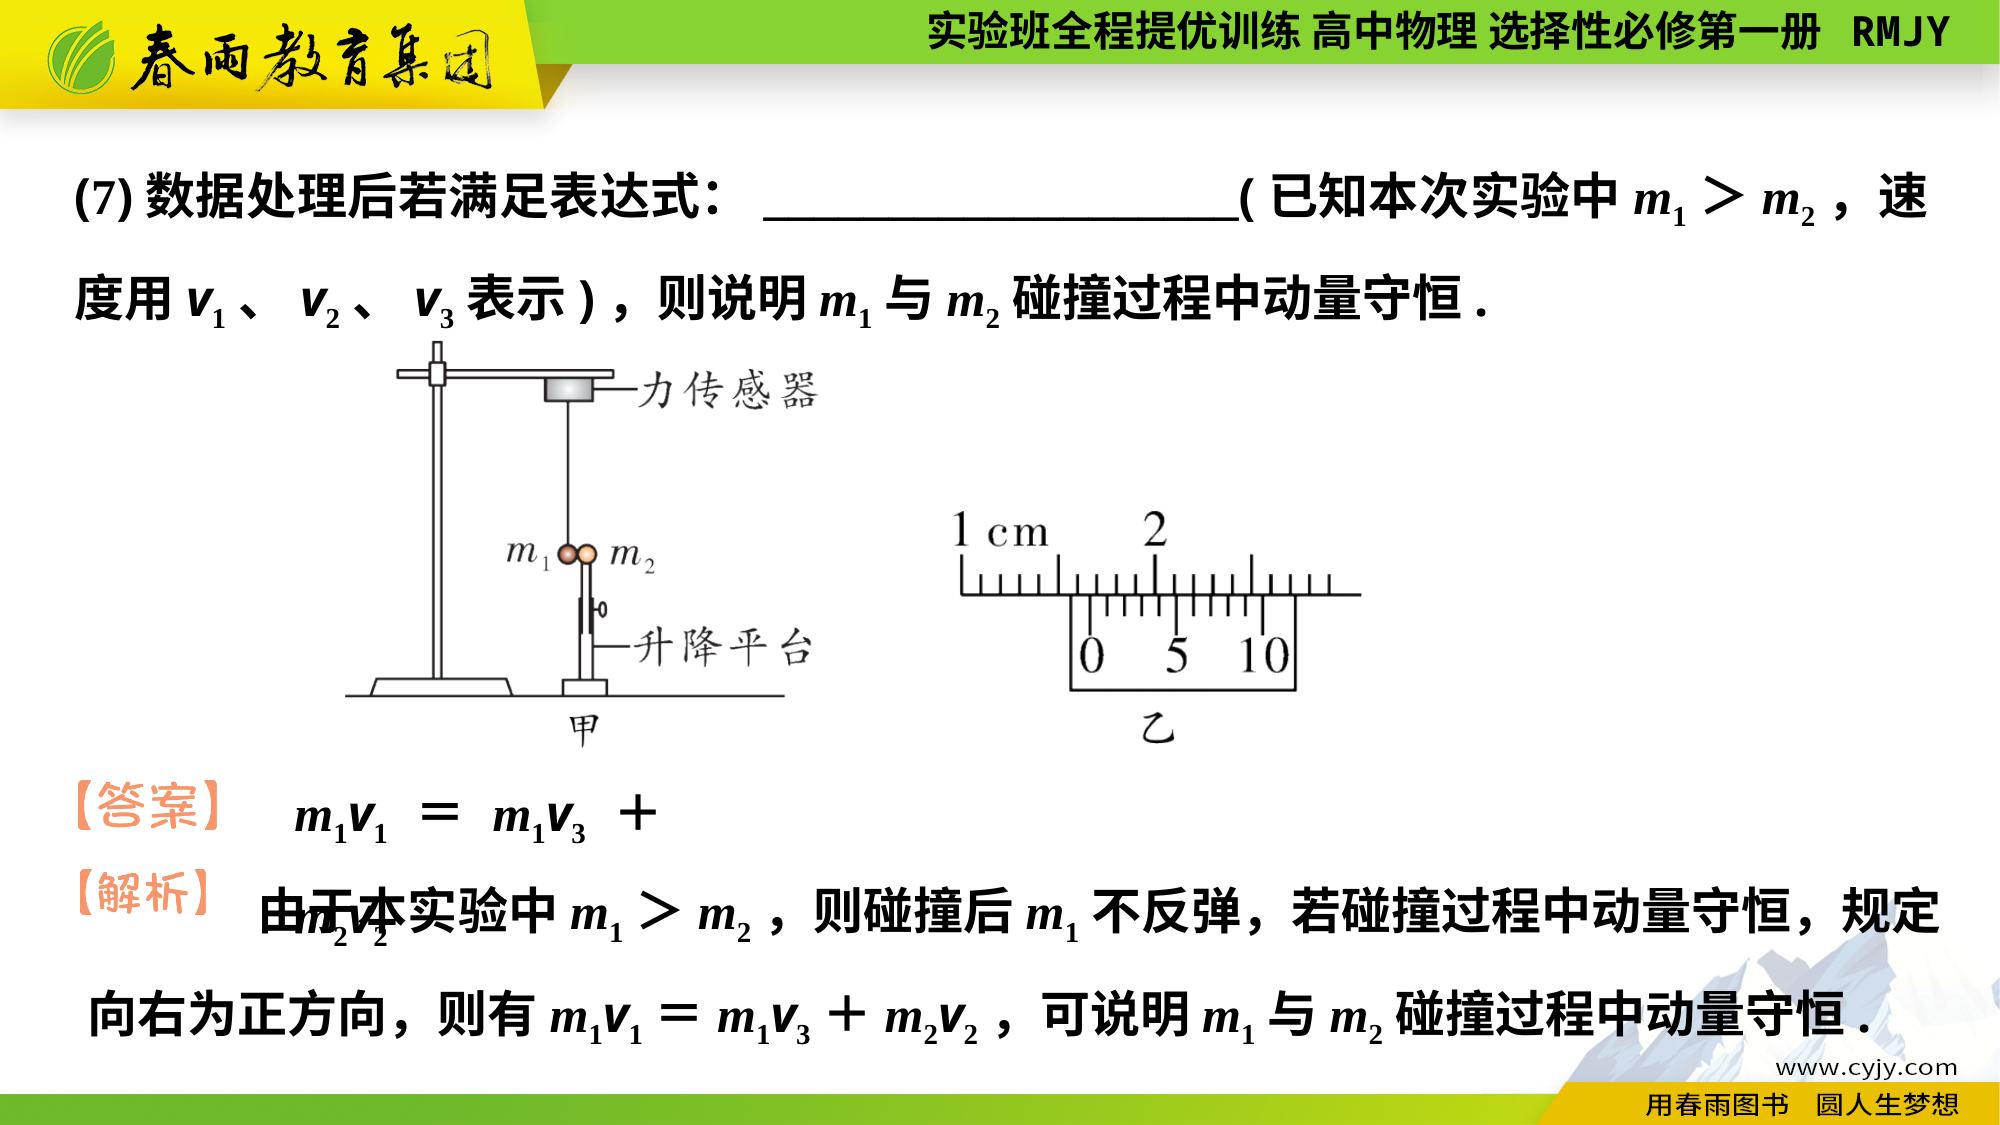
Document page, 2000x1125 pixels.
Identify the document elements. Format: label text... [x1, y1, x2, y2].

text_box 由于本实验中m1＞m2，则碰撞后m1不反弹，若碰撞过程中动量守恒，规定向右为正方向，则有m1v1＝m1v3＋m2v2，可说明m1与m2碰撞过程中动量守恒. [72, 838, 1957, 1058]
list (7)数据处理后若满足表达式：___________________(已知本次实验中m1＞m2，速度用v1、v2、v3表示)，则说明m1与m2碰撞过程中动量守恒. [59, 122, 1944, 320]
text_box m1v1＝m1v3＋m2v2 [279, 739, 690, 838]
picture [0, 0, 2000, 1125]
